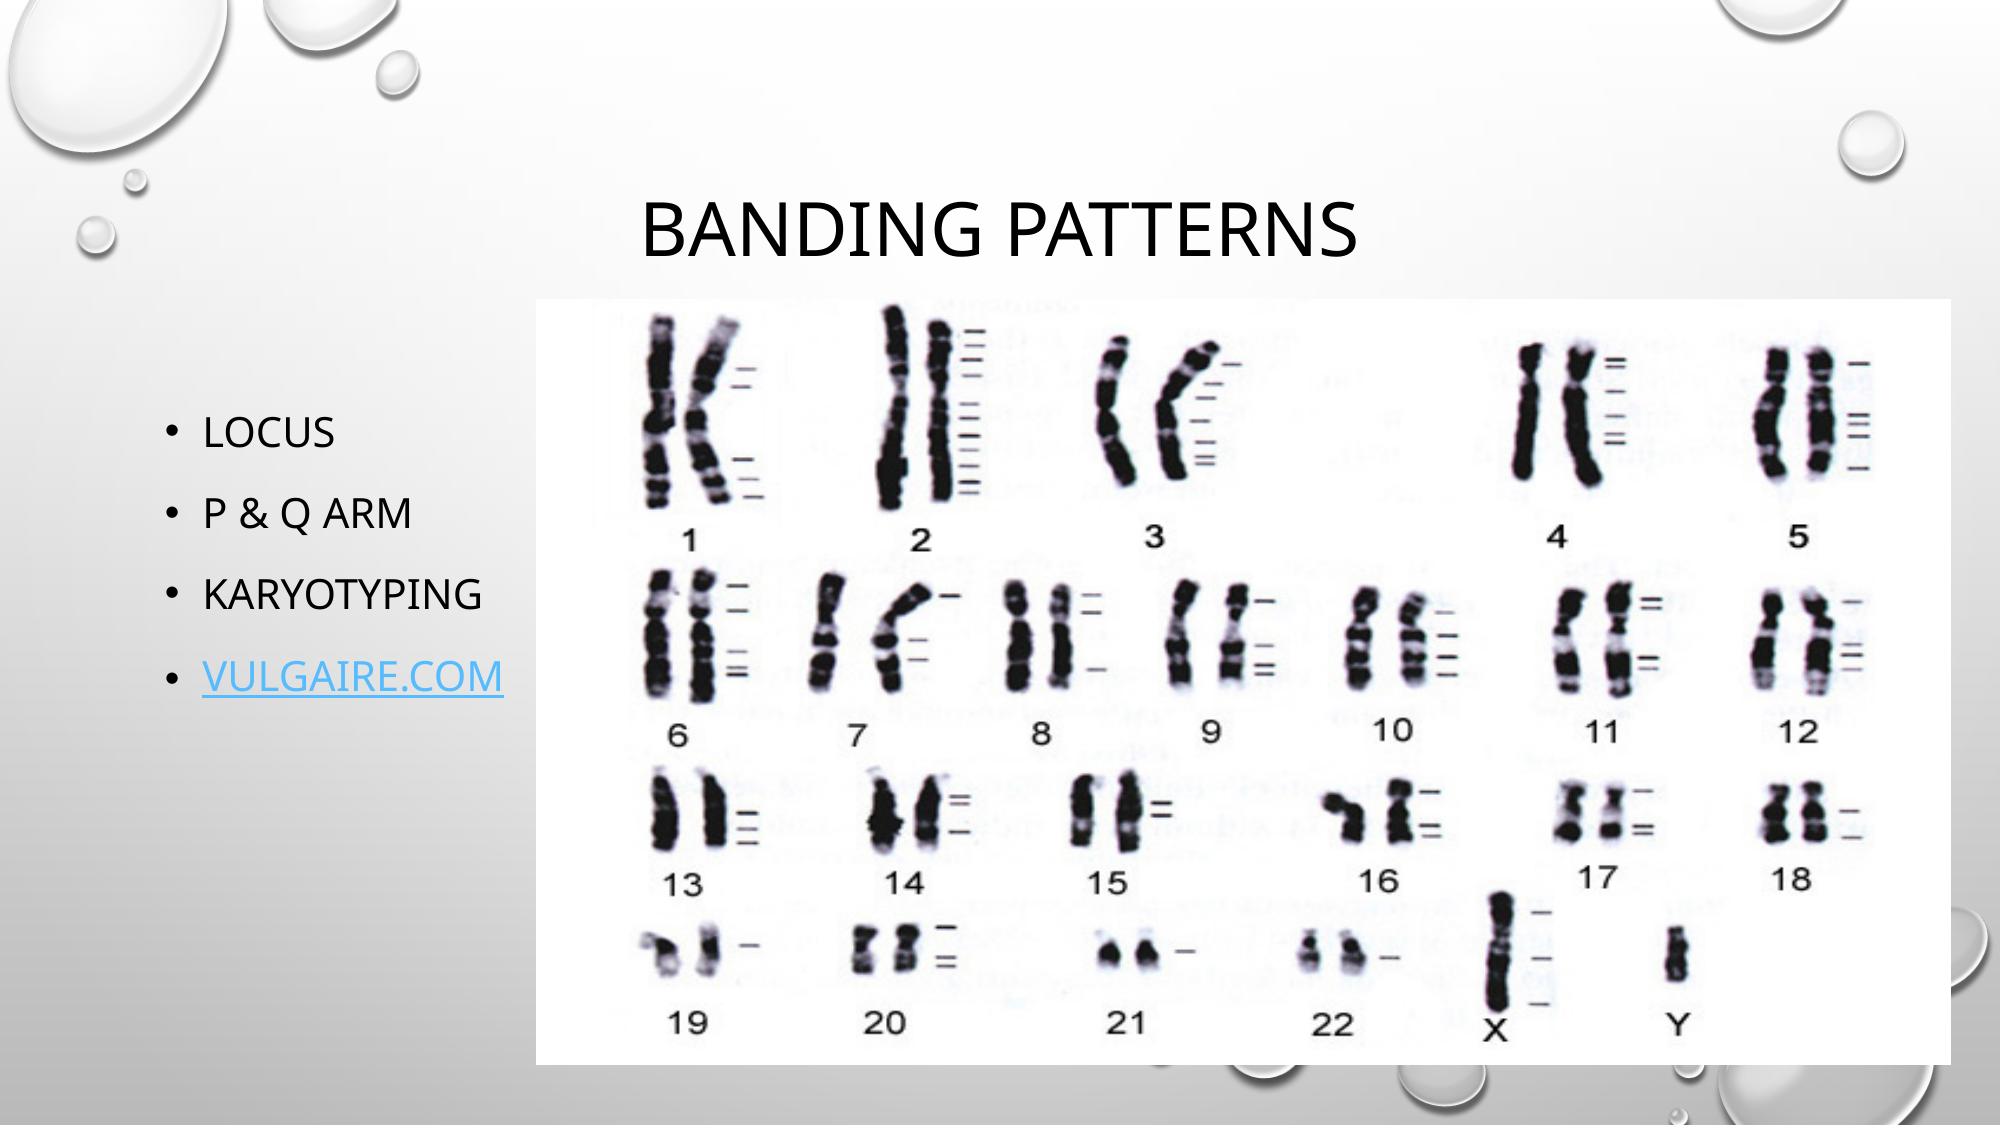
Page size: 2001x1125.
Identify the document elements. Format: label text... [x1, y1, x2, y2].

picture [0, 0, 2000, 1125]
title Banding Patterns [149, 101, 1851, 364]
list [535, 299, 1951, 1066]
list Locus P & q arm karyotyping vulgaire.com [149, 388, 530, 950]
